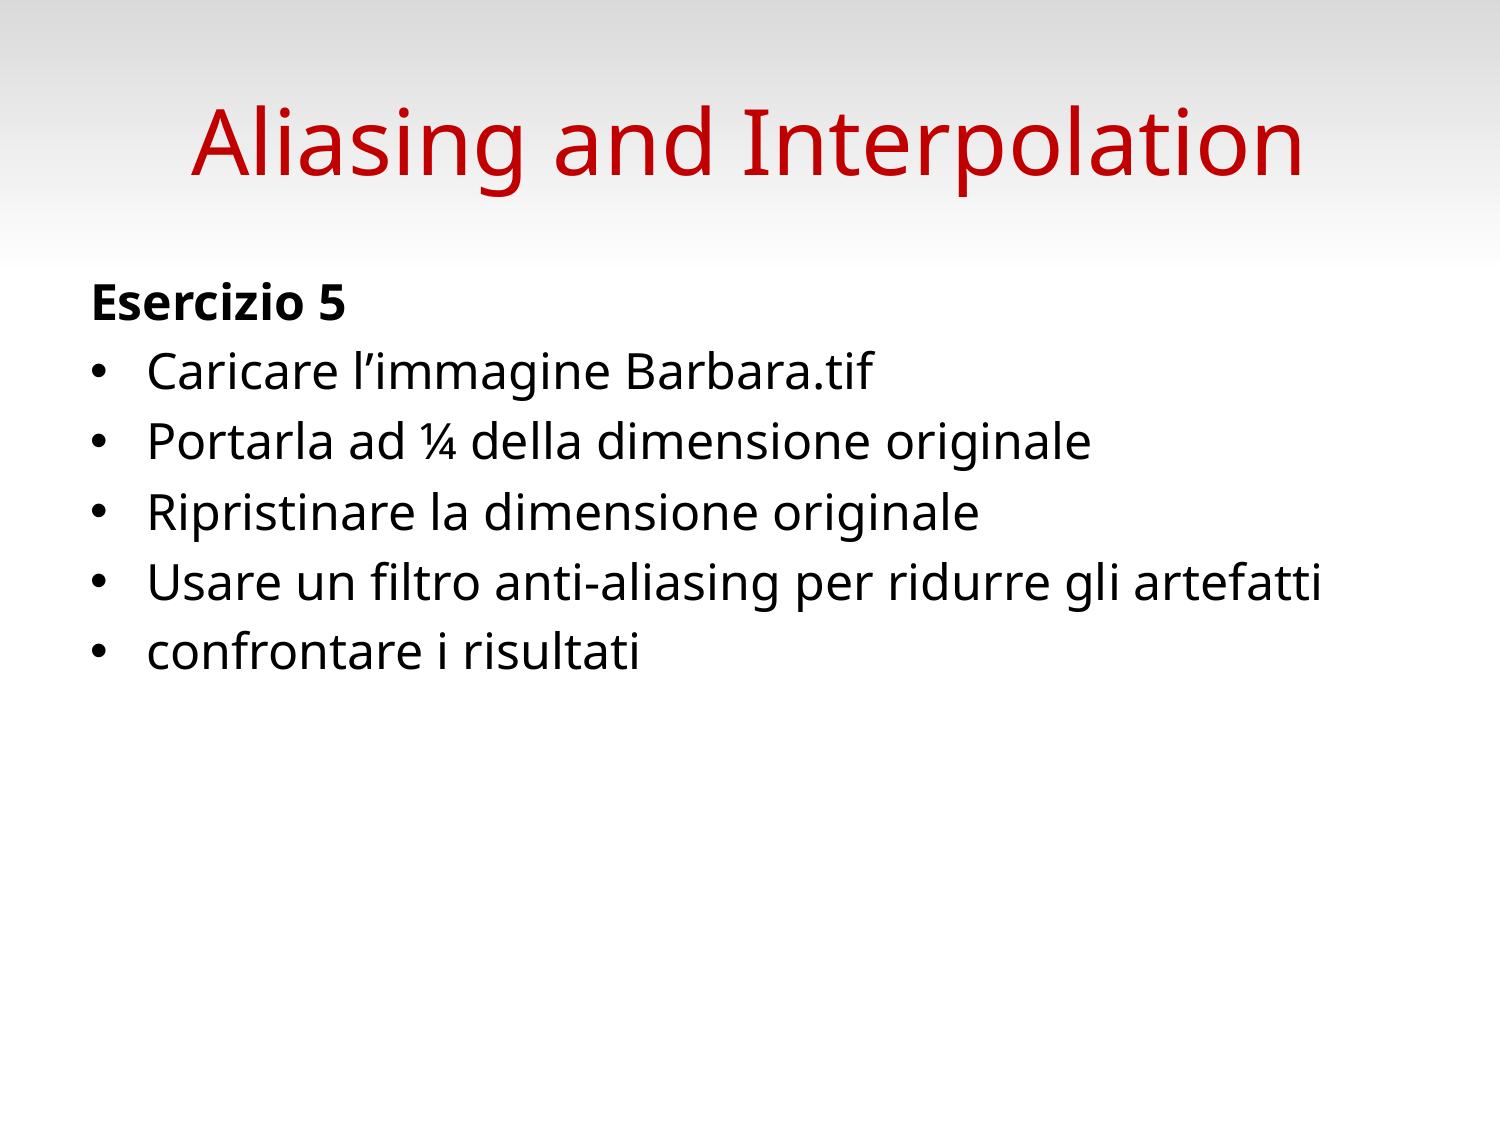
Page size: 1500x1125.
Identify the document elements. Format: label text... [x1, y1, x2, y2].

title Aliasing and Interpolation [75, 45, 1425, 233]
list Esercizio 5 Caricare l’immagine Barbara.tif Portarla ad ¼ della dimensione originale Ripristinare la dimensione originale Usare un filtro anti-aliasing per ridurre gli artefatti confrontare i risultati [75, 262, 1425, 1005]
